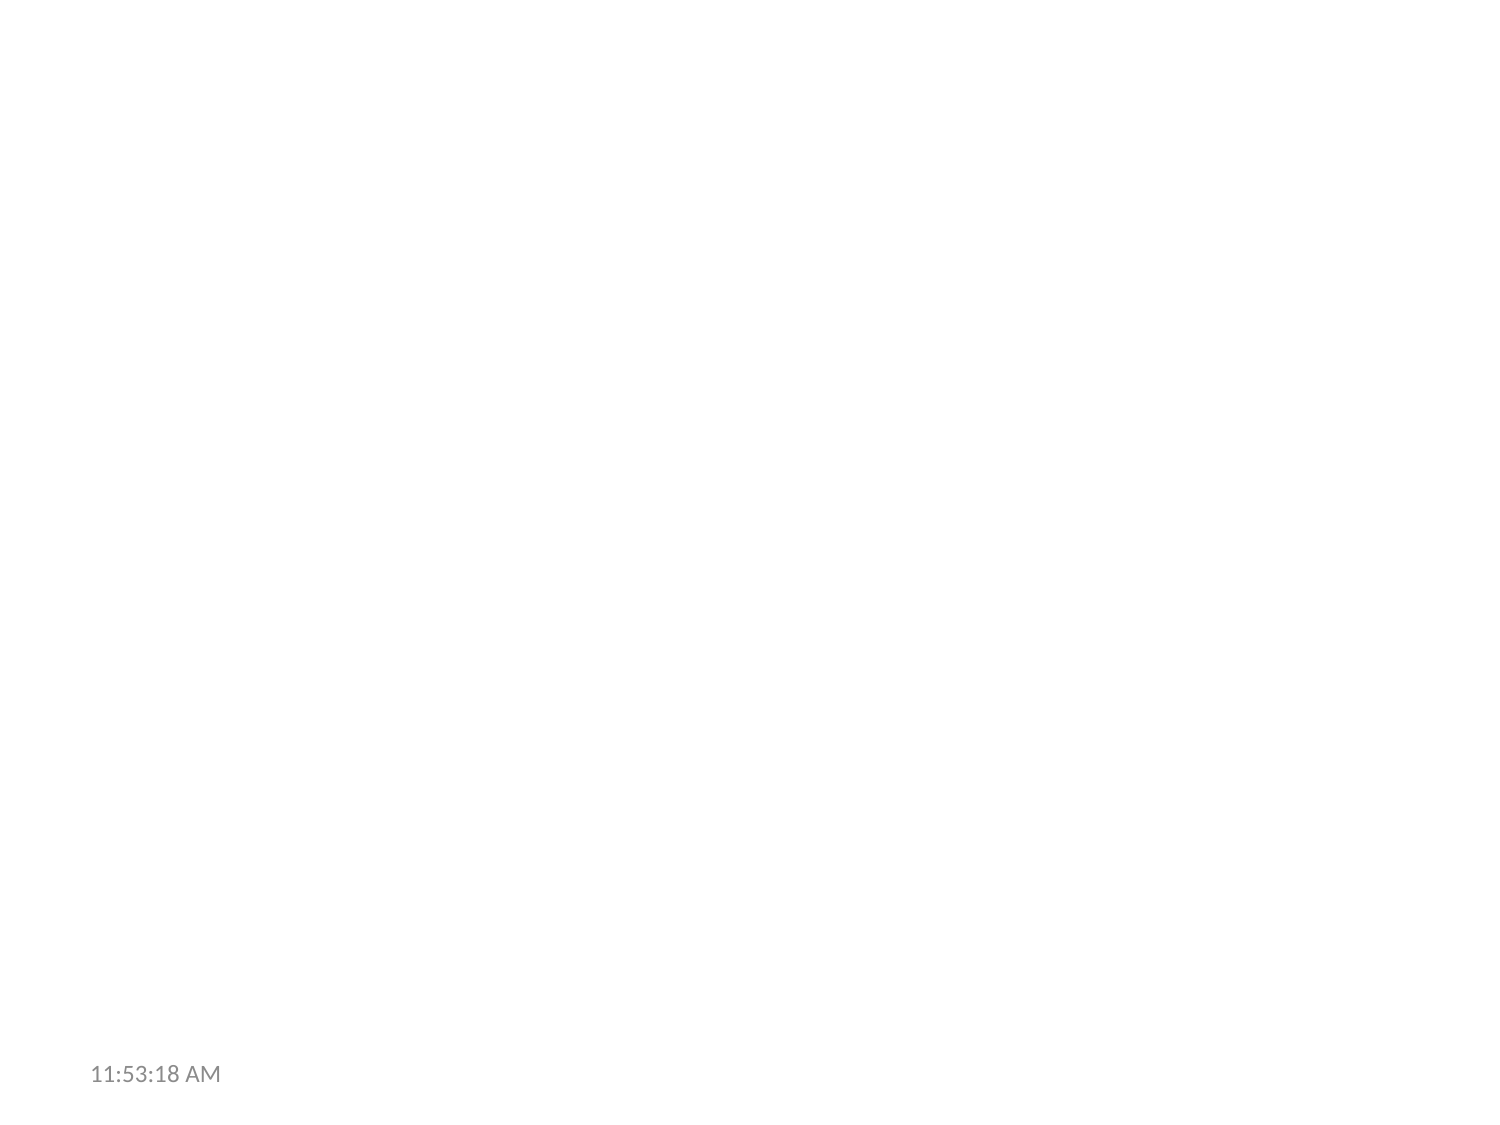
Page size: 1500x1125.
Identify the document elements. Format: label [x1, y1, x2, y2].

slide_number [75, 1042, 425, 1103]
